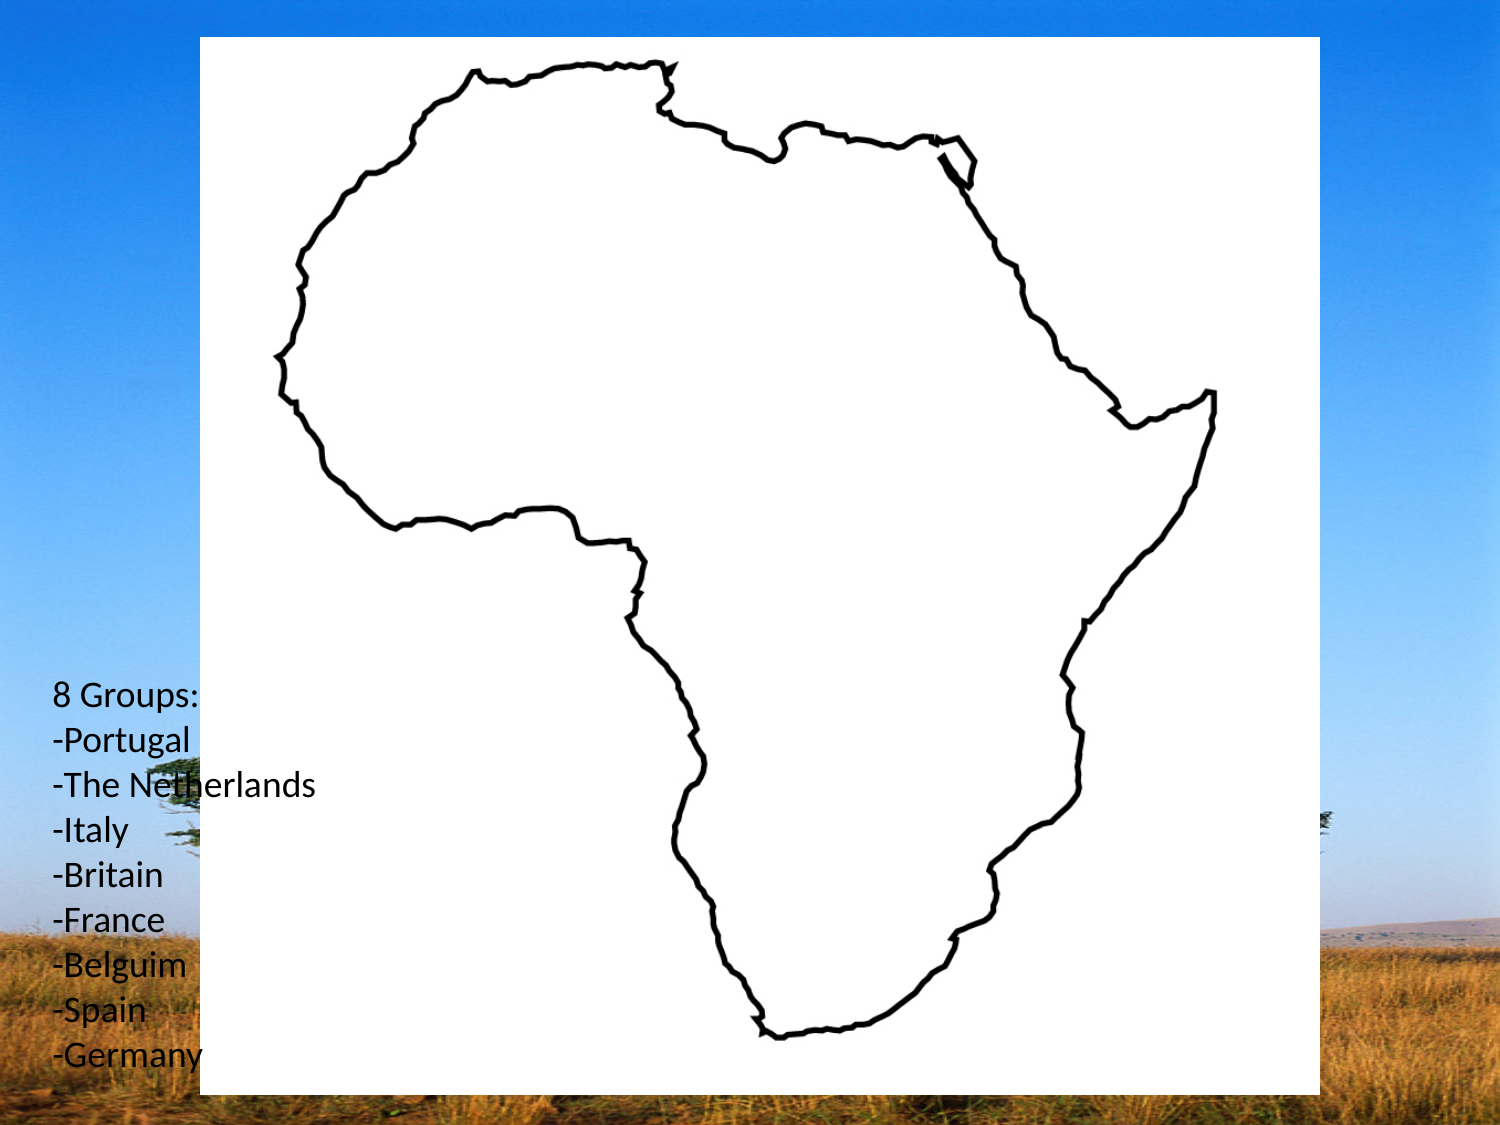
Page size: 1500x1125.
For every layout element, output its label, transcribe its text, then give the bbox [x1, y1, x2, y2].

text_box 8 Groups: -Portugal -The Netherlands -Italy -Britain -France -Belguim -Spain -Germany [37, 662, 575, 1125]
picture [0, 0, 1500, 1125]
